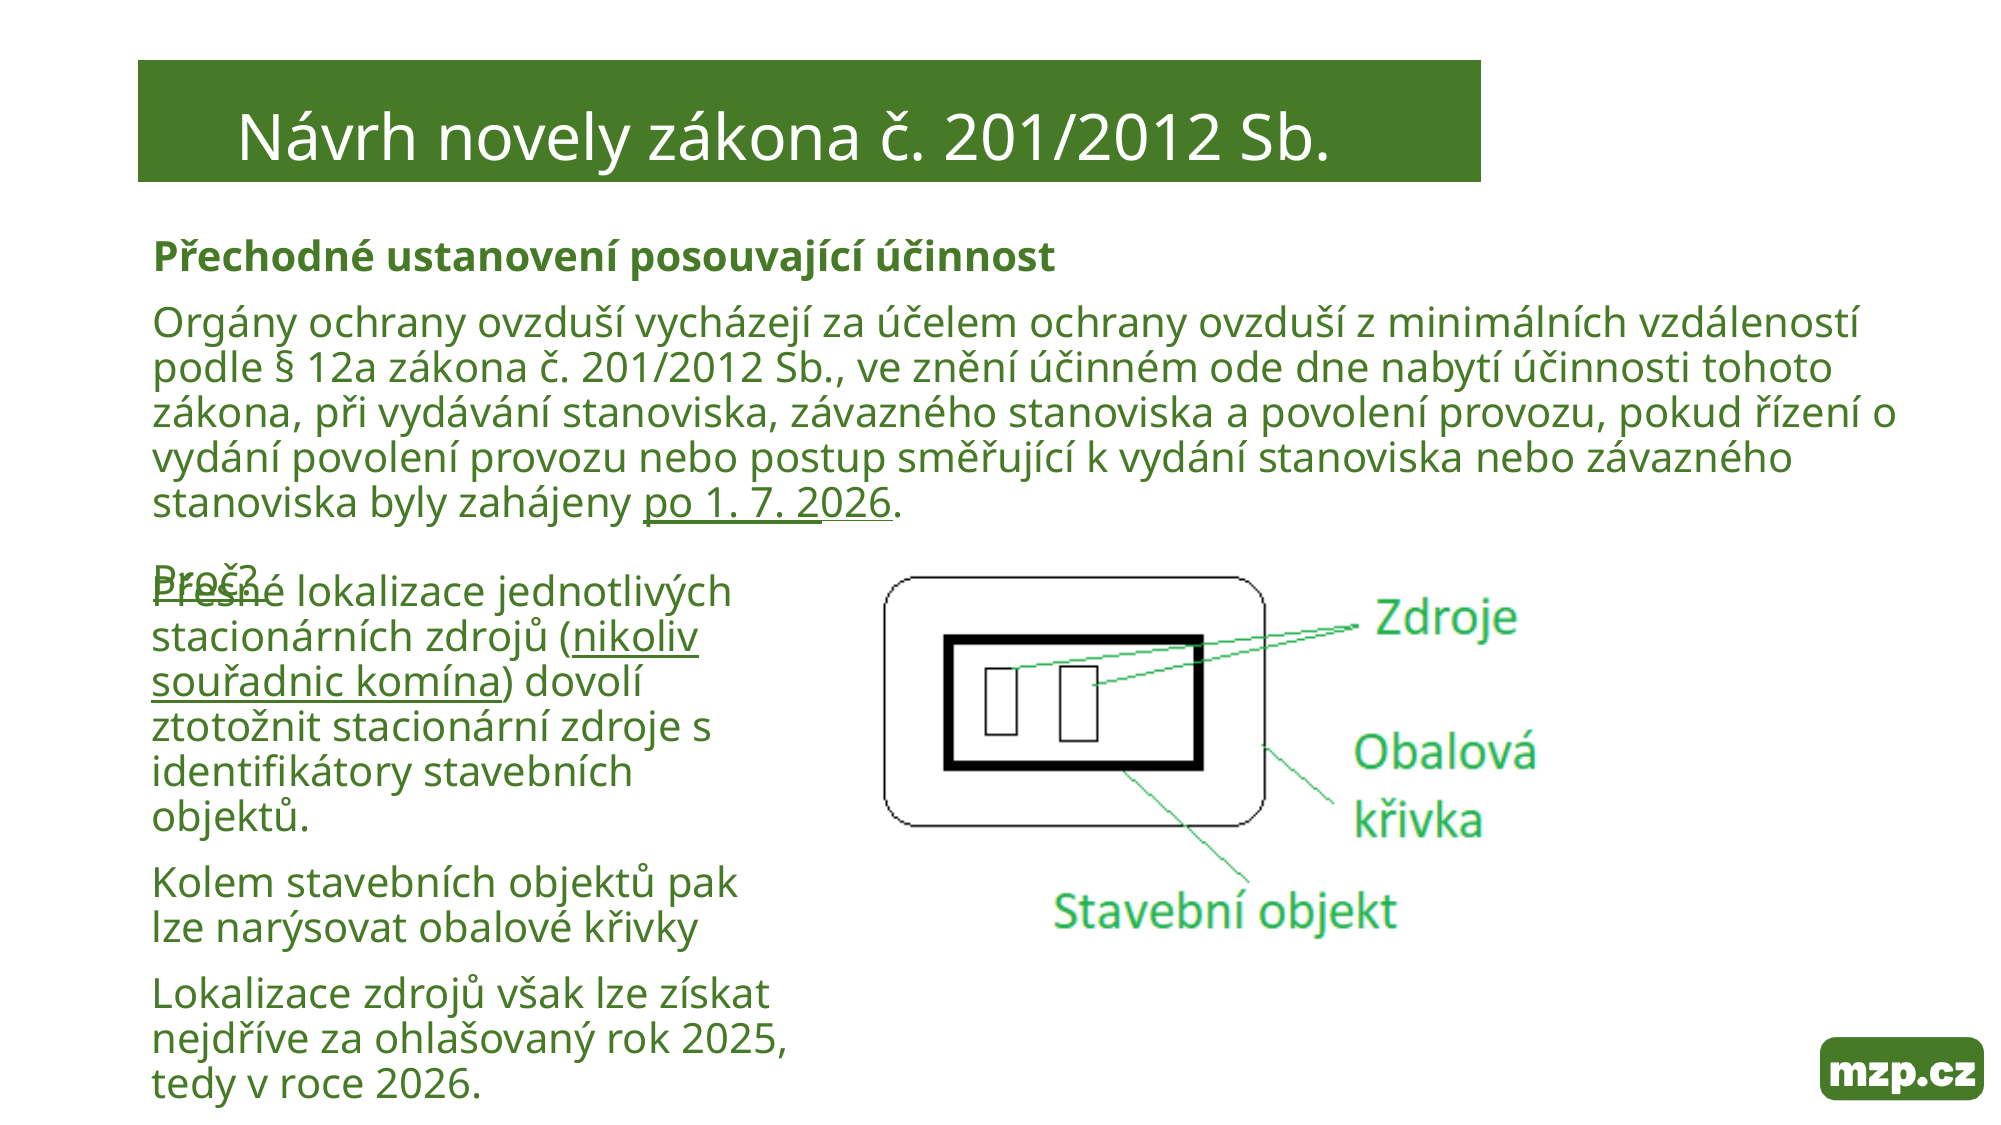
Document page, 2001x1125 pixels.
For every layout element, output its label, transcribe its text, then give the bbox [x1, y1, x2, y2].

picture [1789, 959, 2000, 1125]
picture [822, 521, 1566, 960]
list Přechodné ustanovení posouvající účinnost Orgány ochrany ovzduší vycházejí za účelem ochrany ovzduší z minimálních vzdáleností podle § 12a zákona č. 201/2012 Sb., ve znění účinném ode dne nabytí účinnosti tohoto zákona, při vydávání stanoviska, závazného stanoviska a povolení provozu, pokud řízení o vydání povolení provozu nebo postup směřující k vydání stanoviska nebo závazného stanoviska byly zahájeny po 1. 7. 2026. Proč? [137, 228, 1924, 1055]
title Návrh novely zákona č. 201/2012 Sb. [137, 59, 1482, 183]
text_box Přesné lokalizace jednotlivých stacionárních zdrojů (nikoliv souřadnic komína) dovolí ztotožnit stacionární zdroje s identifikátory stavebních objektů. Kolem stavebních objektů pak lze narýsovat obalové křivky Lokalizace zdrojů však lze získat nejdříve za ohlašovaný rok 2025, tedy v roce 2026. [136, 563, 810, 919]
